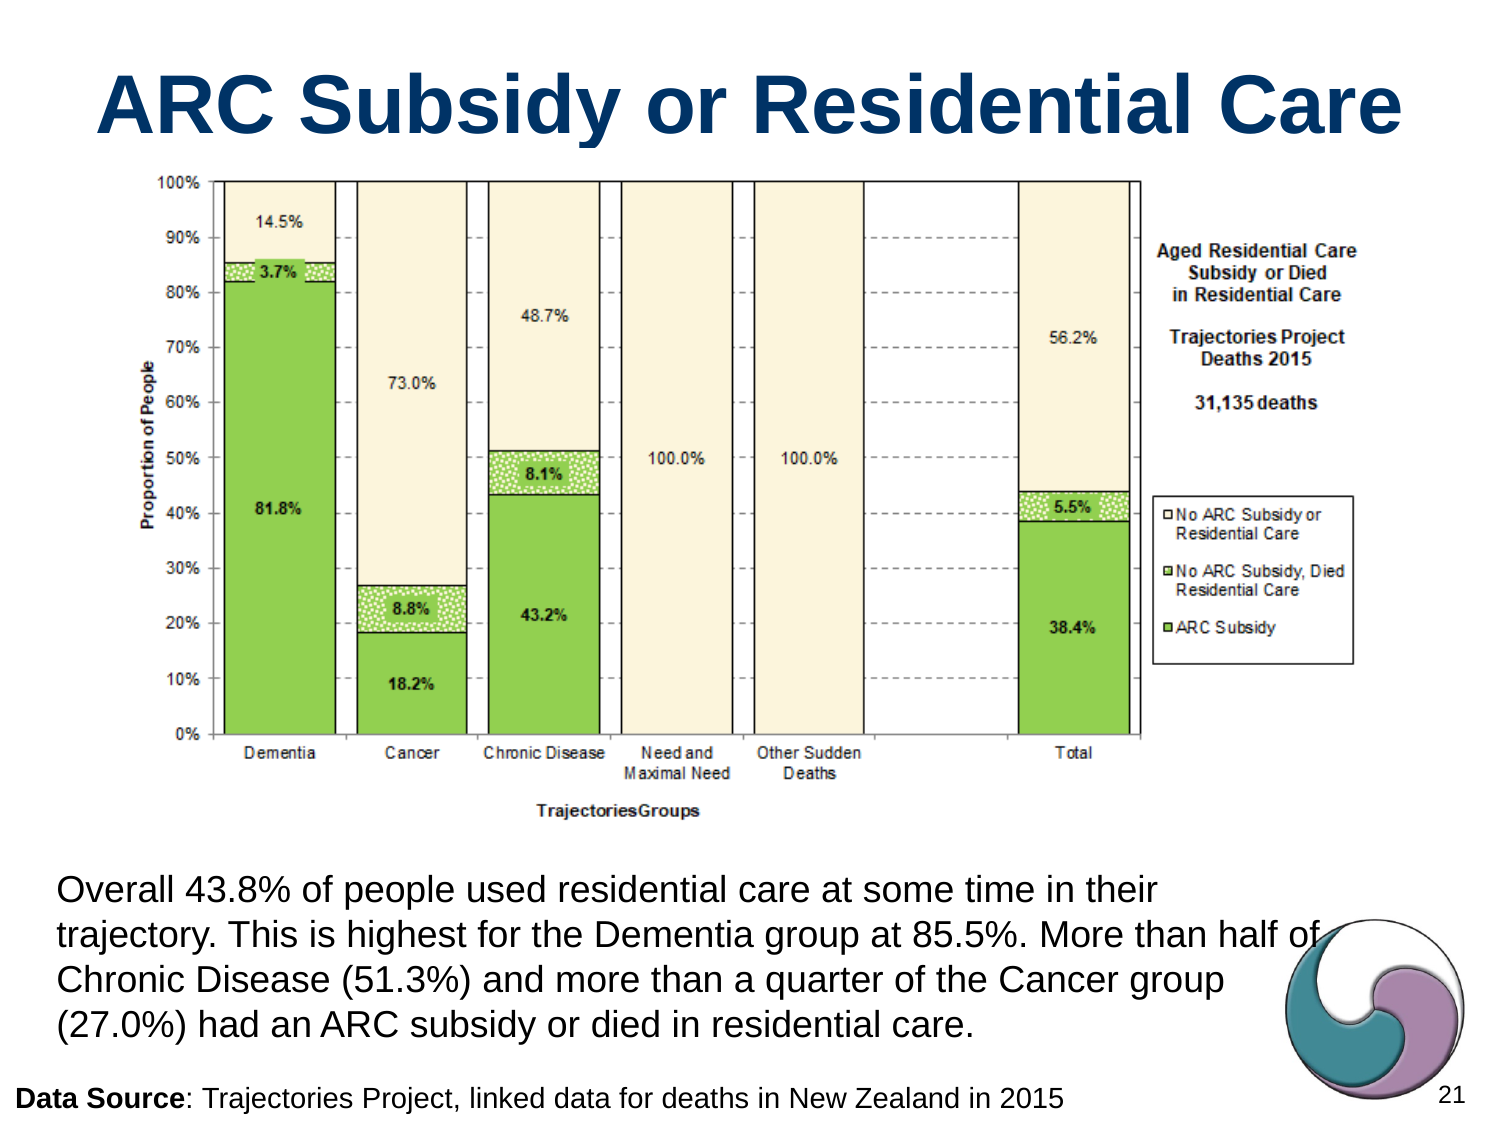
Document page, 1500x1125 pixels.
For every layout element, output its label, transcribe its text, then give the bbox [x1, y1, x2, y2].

list Data Source: Trajectories Project, linked data for deaths in New Zealand in 2015 [0, 1071, 1188, 1123]
list Overall 43.8% of people used residential care at some time in their trajectory. This is highest for the Dementia group at 85.5%. More than half of Chronic Disease (51.3%) and more than a quarter of the Cancer group (27.0%) had an ARC subsidy or died in residential care. [41, 856, 1338, 908]
title ARC Subsidy or Residential Care [0, 14, 1500, 202]
picture [127, 148, 1373, 853]
picture [1281, 916, 1468, 1101]
